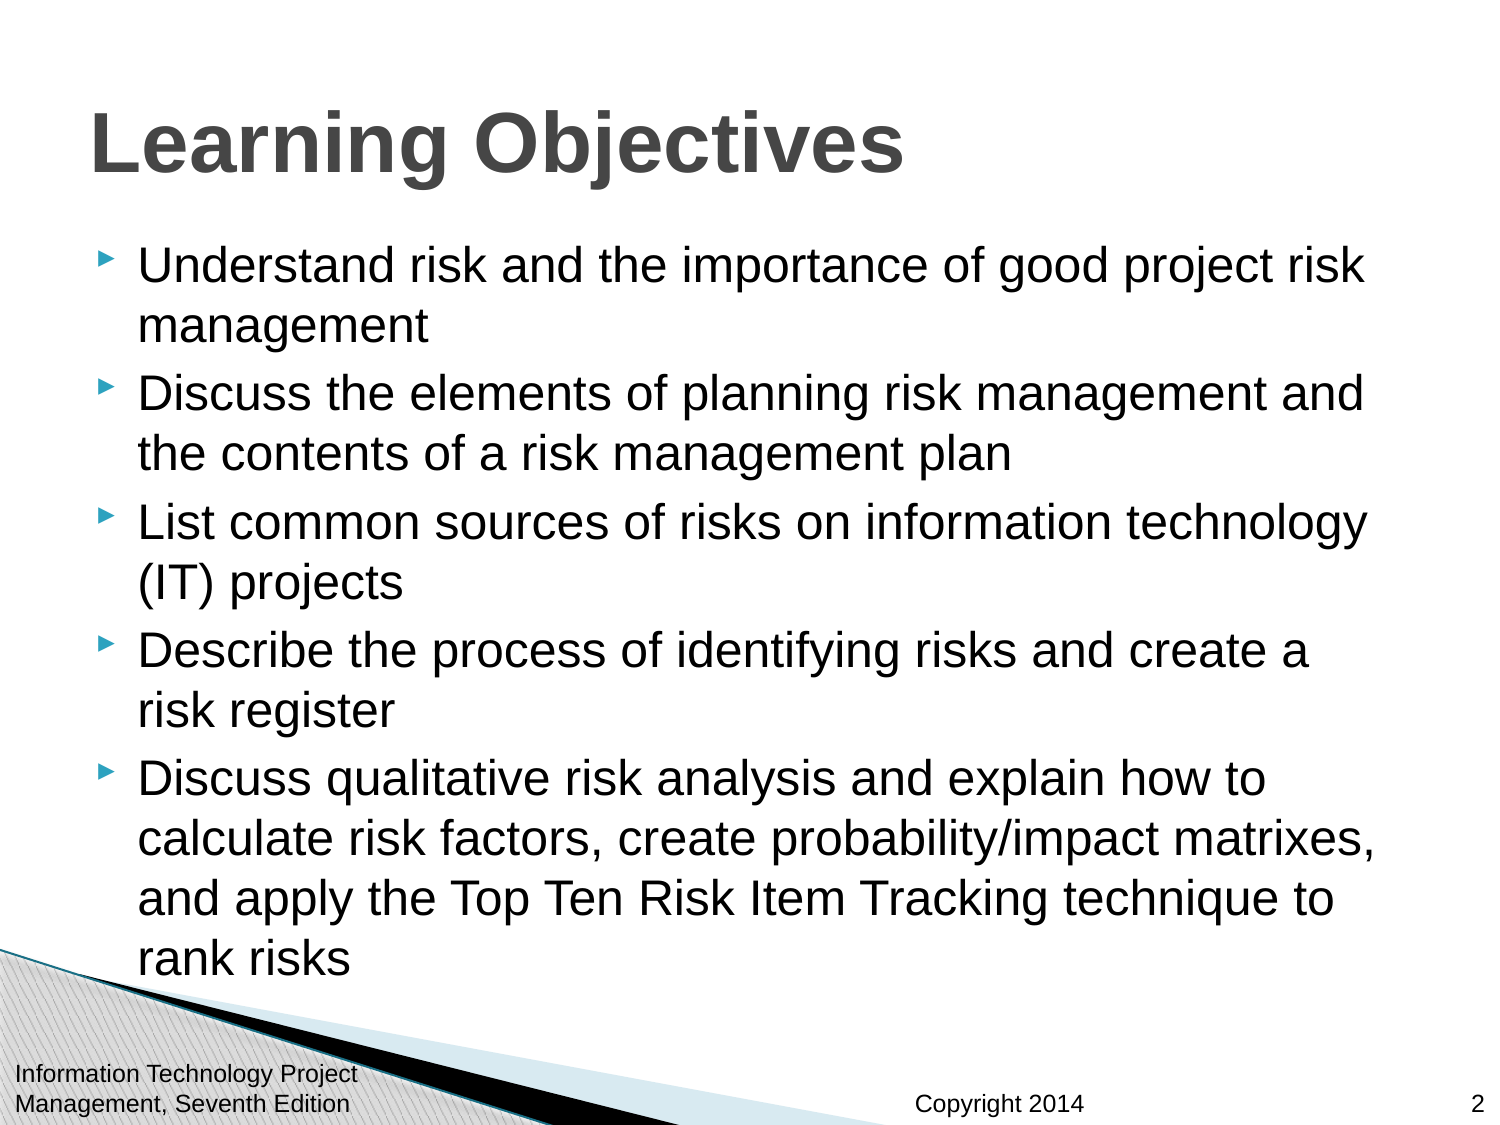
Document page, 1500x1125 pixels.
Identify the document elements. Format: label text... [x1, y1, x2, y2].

title Learning Objectives [75, 45, 1425, 233]
list Understand risk and the importance of good project risk management Discuss the elements of planning risk management and the contents of a risk management plan List common sources of risks on information technology (IT) projects Describe the process of identifying risks and create a risk register Discuss qualitative risk analysis and explain how to calculate risk factors, create probability/impact matrixes, and apply the Top Ten Risk Item Tracking technique to rank risks [62, 224, 1413, 951]
footer Information Technology Project Management, Seventh Edition [0, 1065, 425, 1125]
slide_number 2 [1408, 1065, 1500, 1125]
